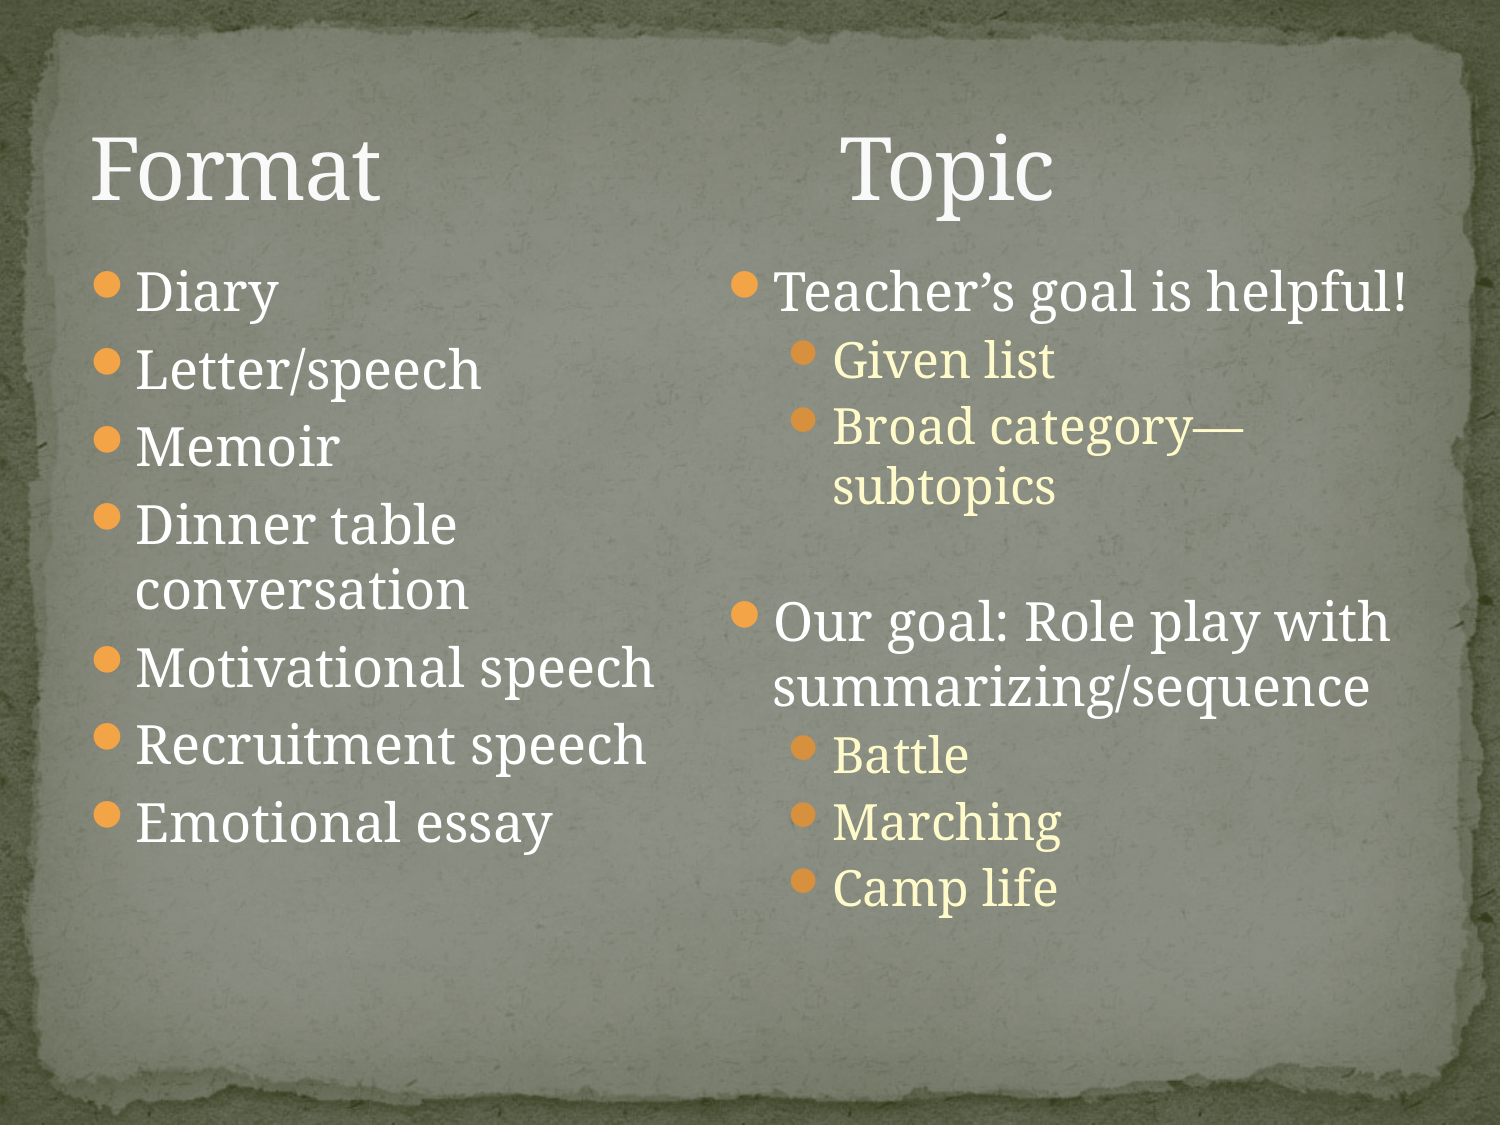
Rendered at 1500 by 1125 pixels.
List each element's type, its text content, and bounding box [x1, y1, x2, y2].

list Teacher’s goal is helpful! Given list Broad category—subtopics Our goal: Role play with summarizing/sequence Battle Marching Camp life [712, 249, 1429, 1000]
title Format Topic [74, 24, 1425, 225]
list Diary Letter/speech Memoir Dinner table conversation Motivational speech Recruitment speech Emotional essay [75, 249, 712, 1000]
